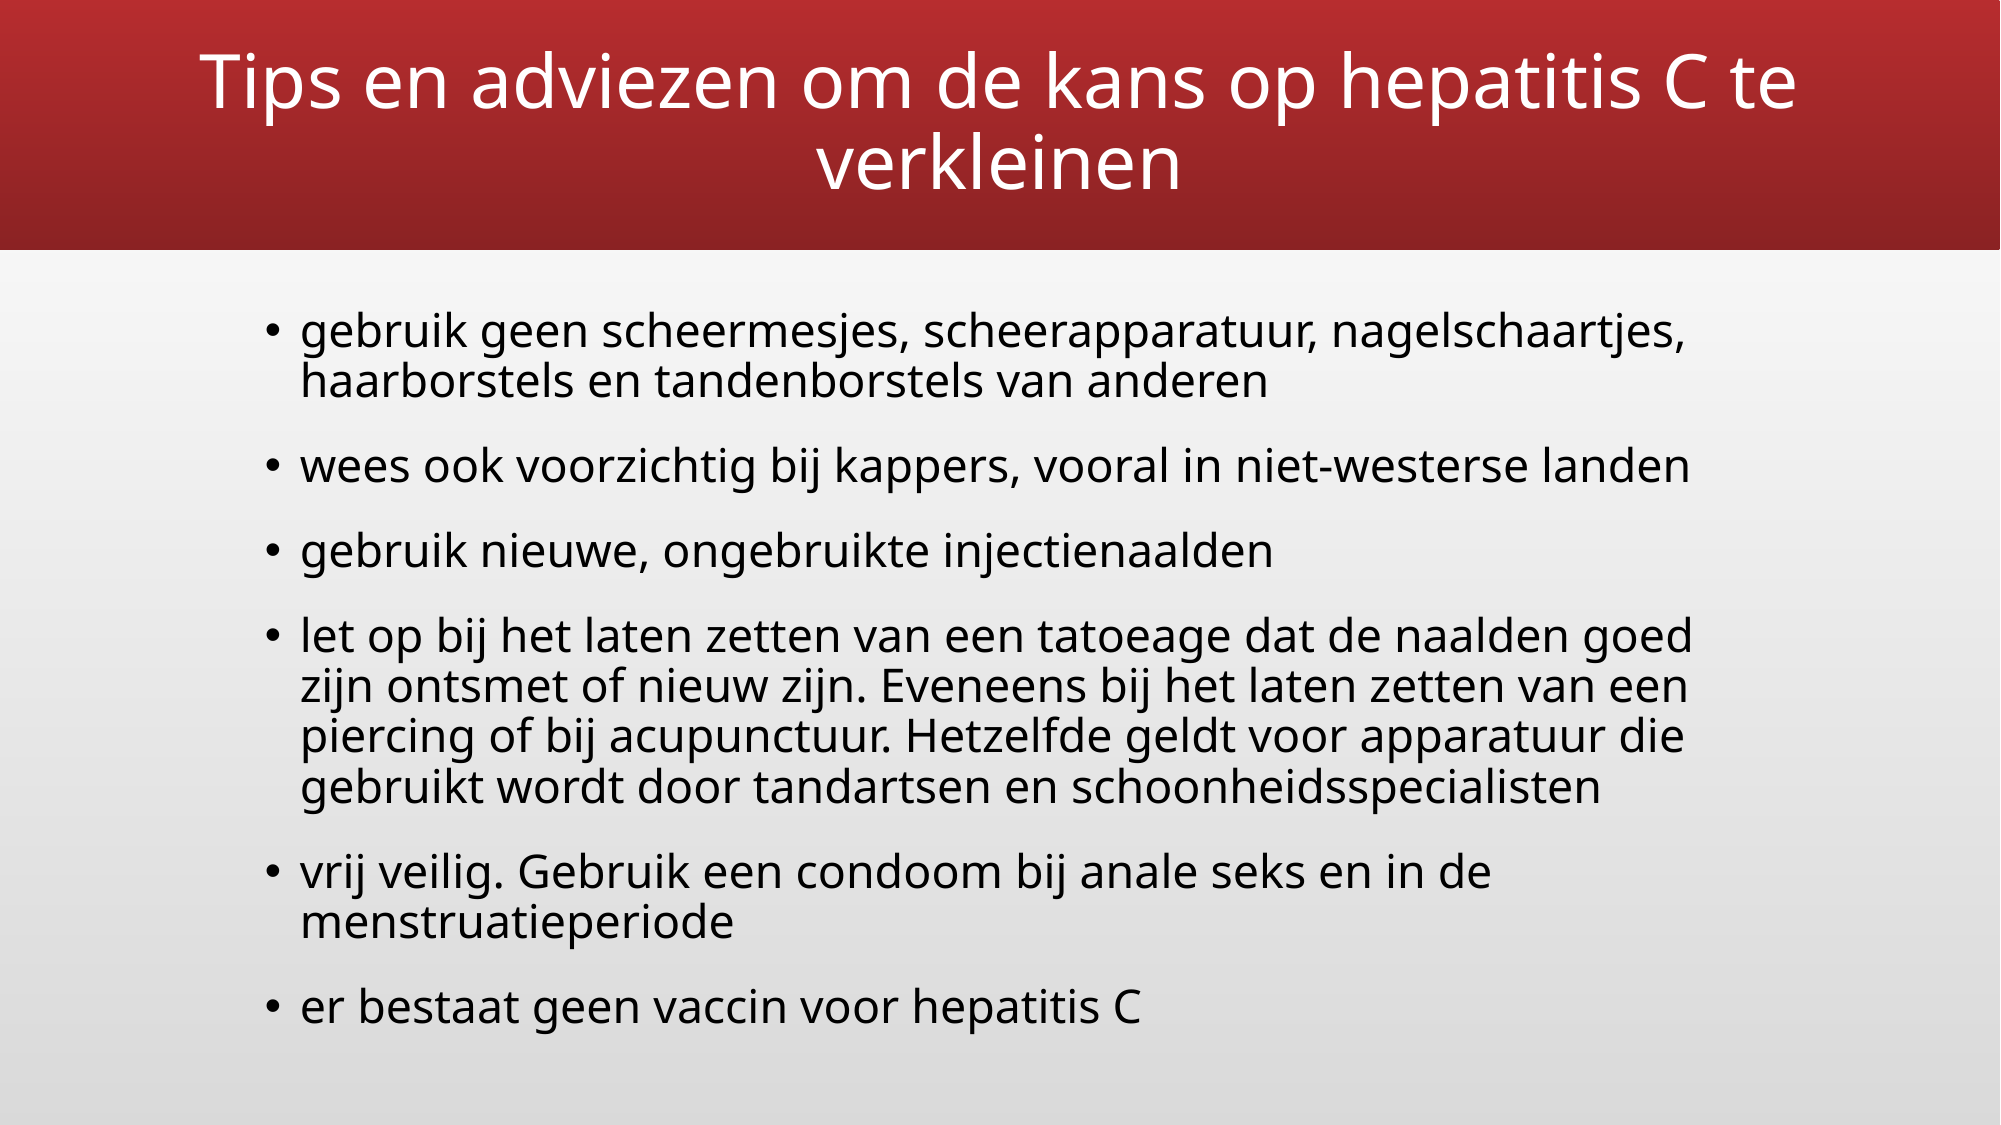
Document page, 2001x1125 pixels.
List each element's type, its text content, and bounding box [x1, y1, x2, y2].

list gebruik geen scheermesjes, scheerapparatuur, nagelschaartjes, haarborstels en tandenborstels van anderen wees ook voorzichtig bij kappers, vooral in niet-westerse landen gebruik nieuwe, ongebruikte injectienaalden let op bij het laten zetten van een tatoeage dat de naalden goed zijn ontsmet of nieuw zijn. Eveneens bij het laten zetten van een piercing of bij acupunctuur. Hetzelfde geldt voor apparatuur die gebruikt wordt door tandartsen en schoonheidsspecialisten vrij veilig. Gebruik een condoom bij anale seks en in de menstruatieperiode er bestaat geen vaccin voor hepatitis C [249, 299, 1750, 1050]
title Tips en adviezen om de kans op hepatitis C te verkleinen [174, 16, 1825, 234]
